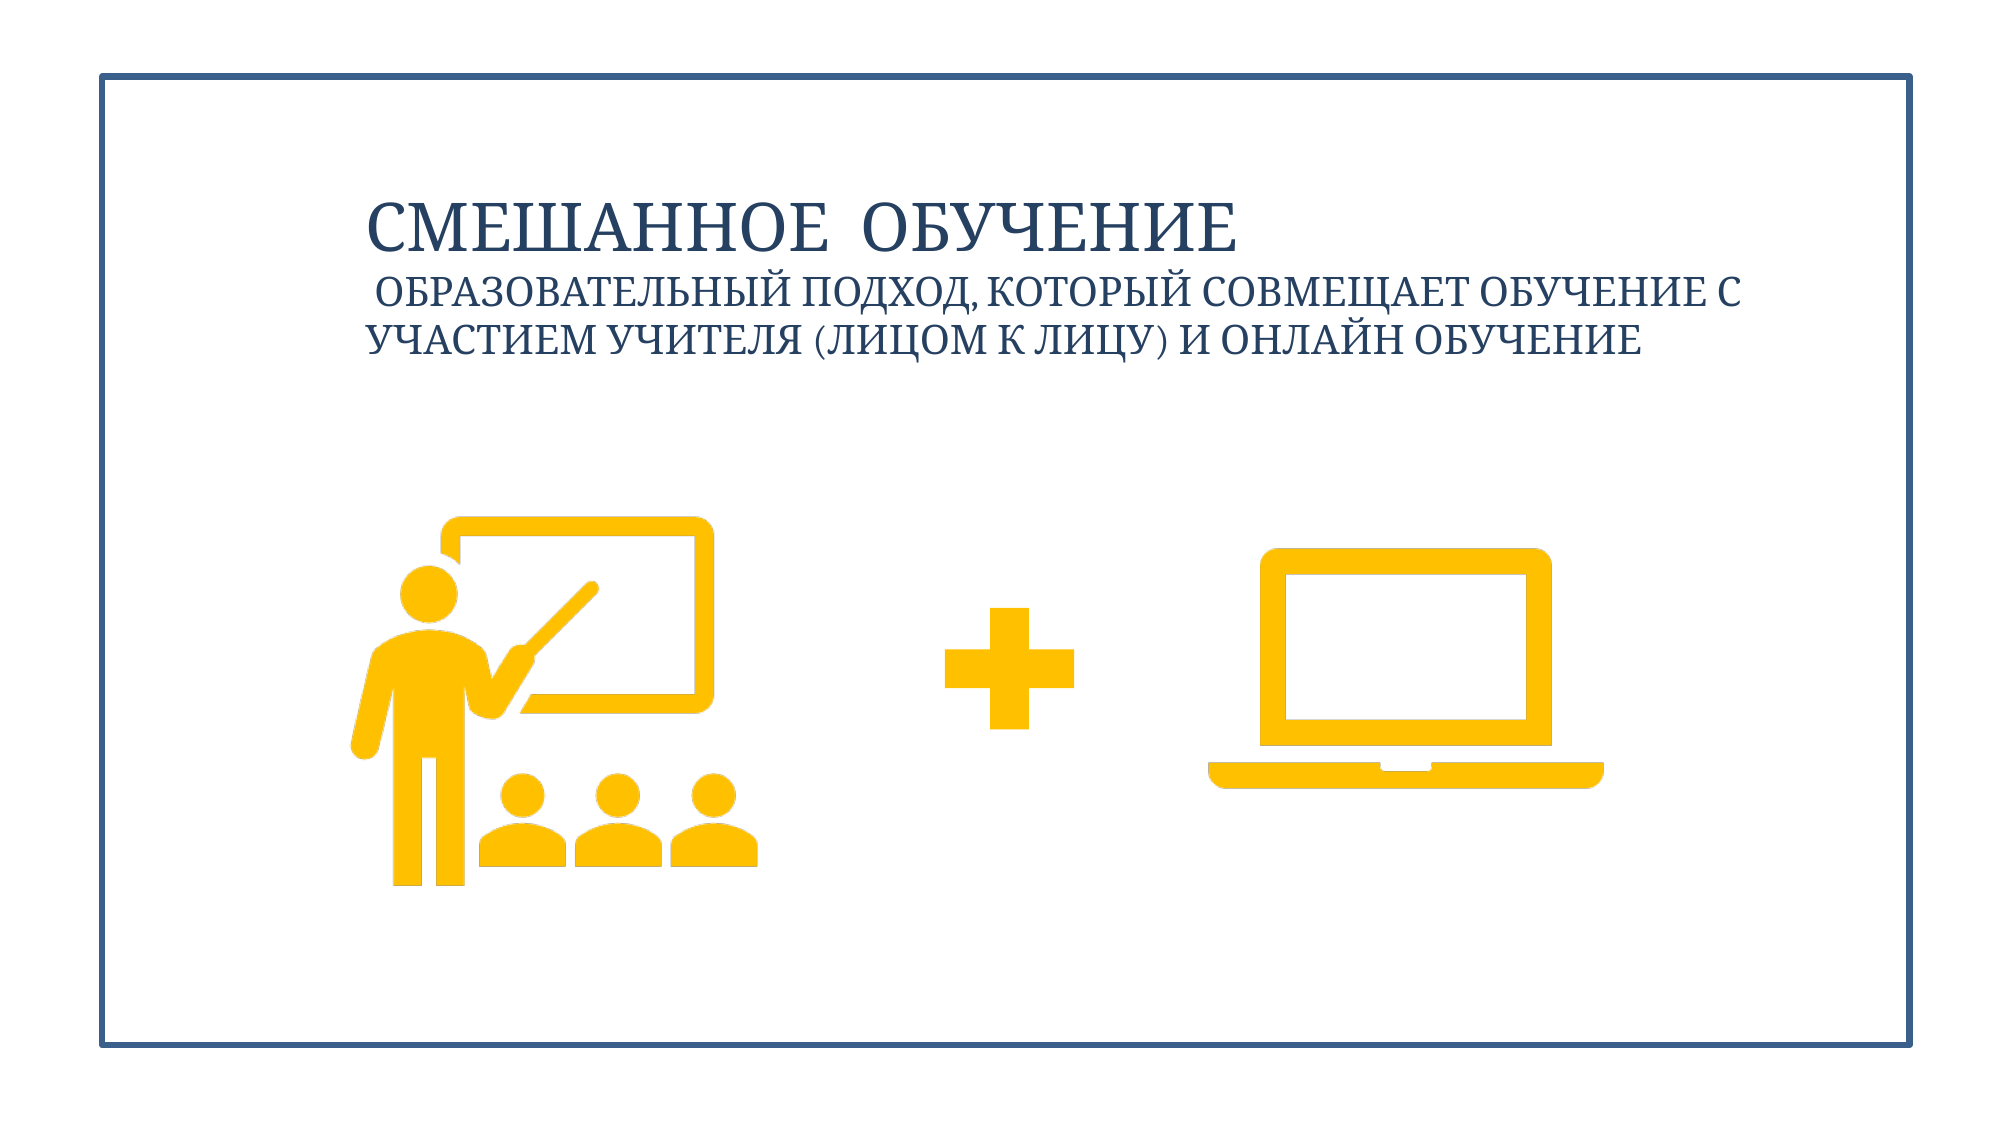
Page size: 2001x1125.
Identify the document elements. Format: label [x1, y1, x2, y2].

picture [1200, 463, 1612, 875]
picture [325, 469, 786, 929]
text_box [100, 74, 1912, 1047]
text_box [943, 606, 1076, 732]
